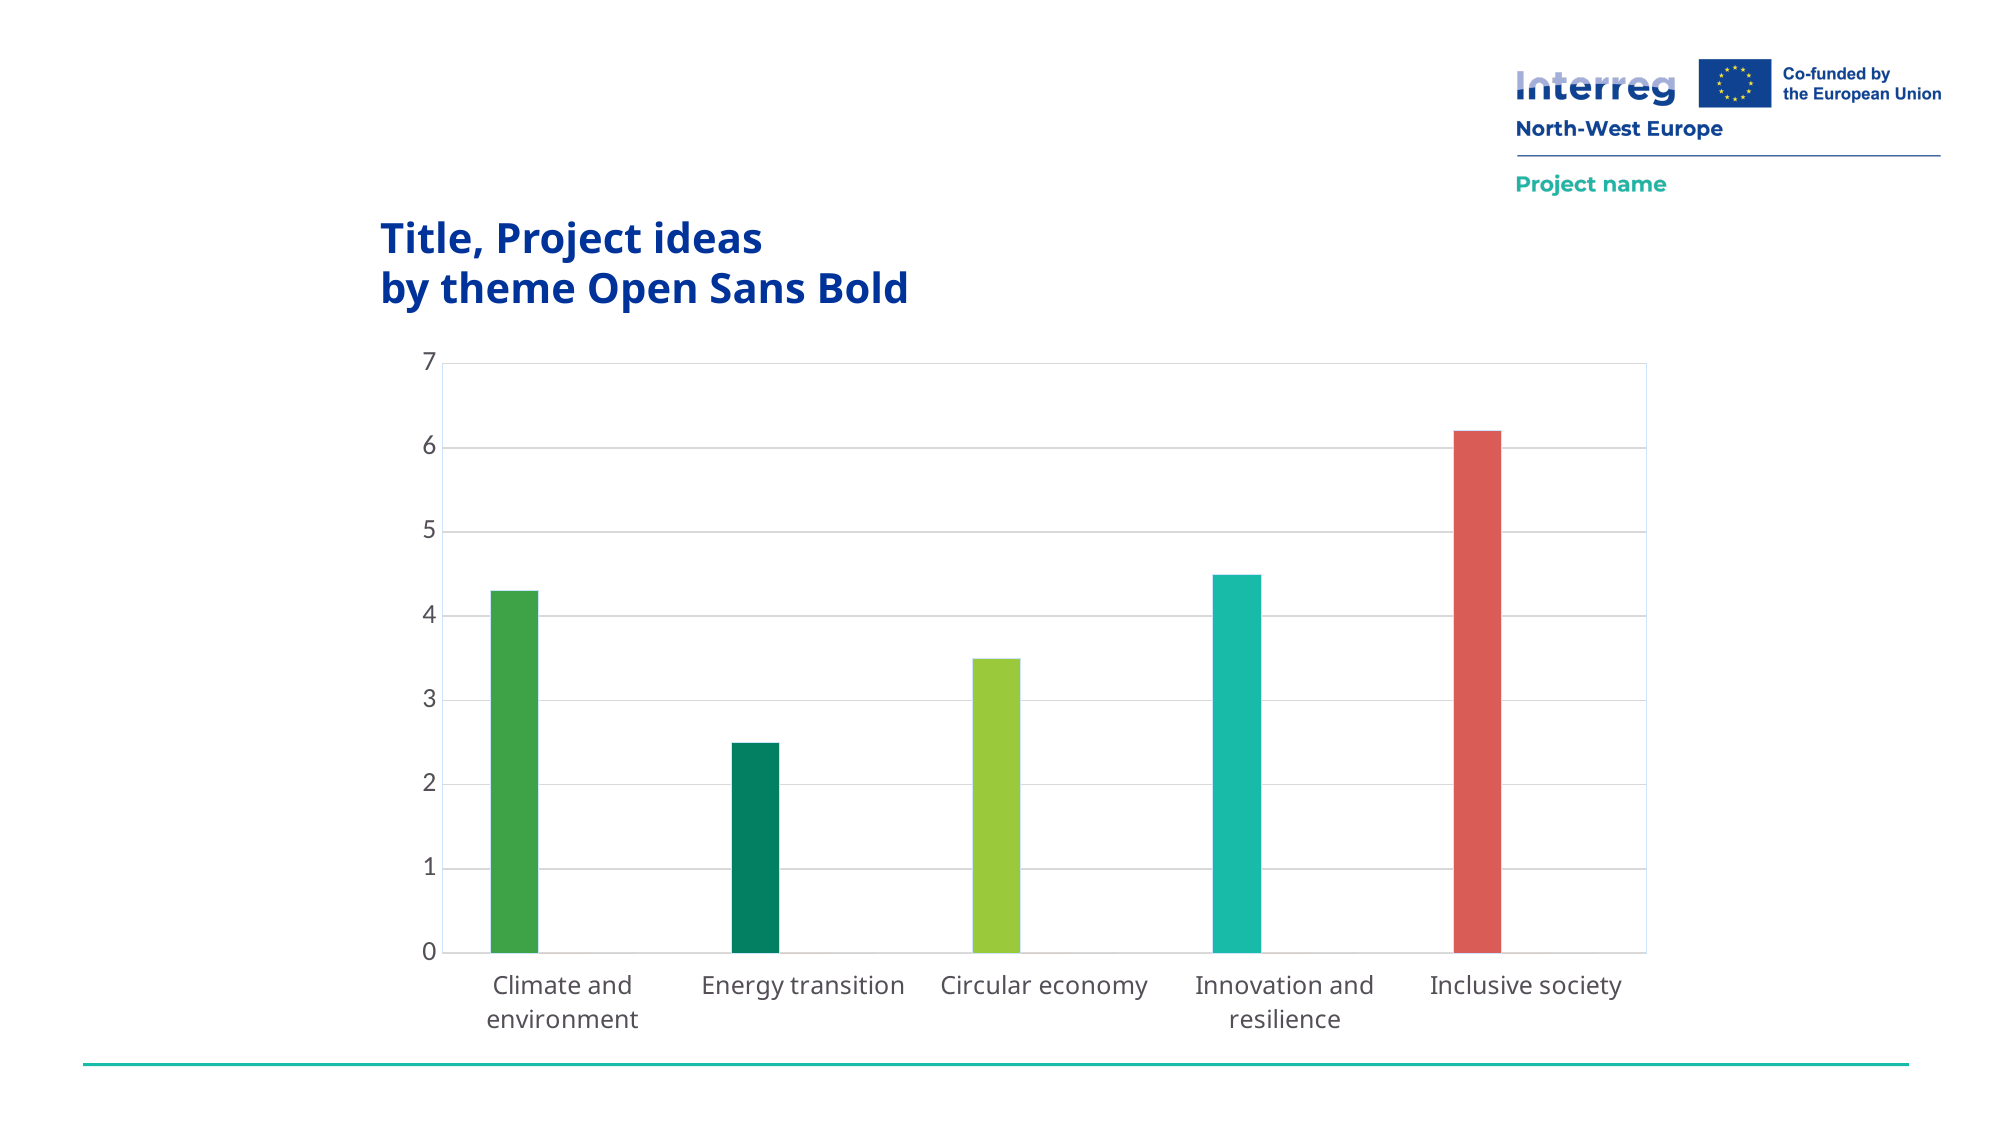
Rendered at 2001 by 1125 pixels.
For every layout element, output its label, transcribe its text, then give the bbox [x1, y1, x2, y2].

text_box Title, Project ideas by theme Open Sans Bold [365, 204, 1109, 352]
chart [403, 246, 1649, 1045]
picture [1458, 0, 2000, 251]
